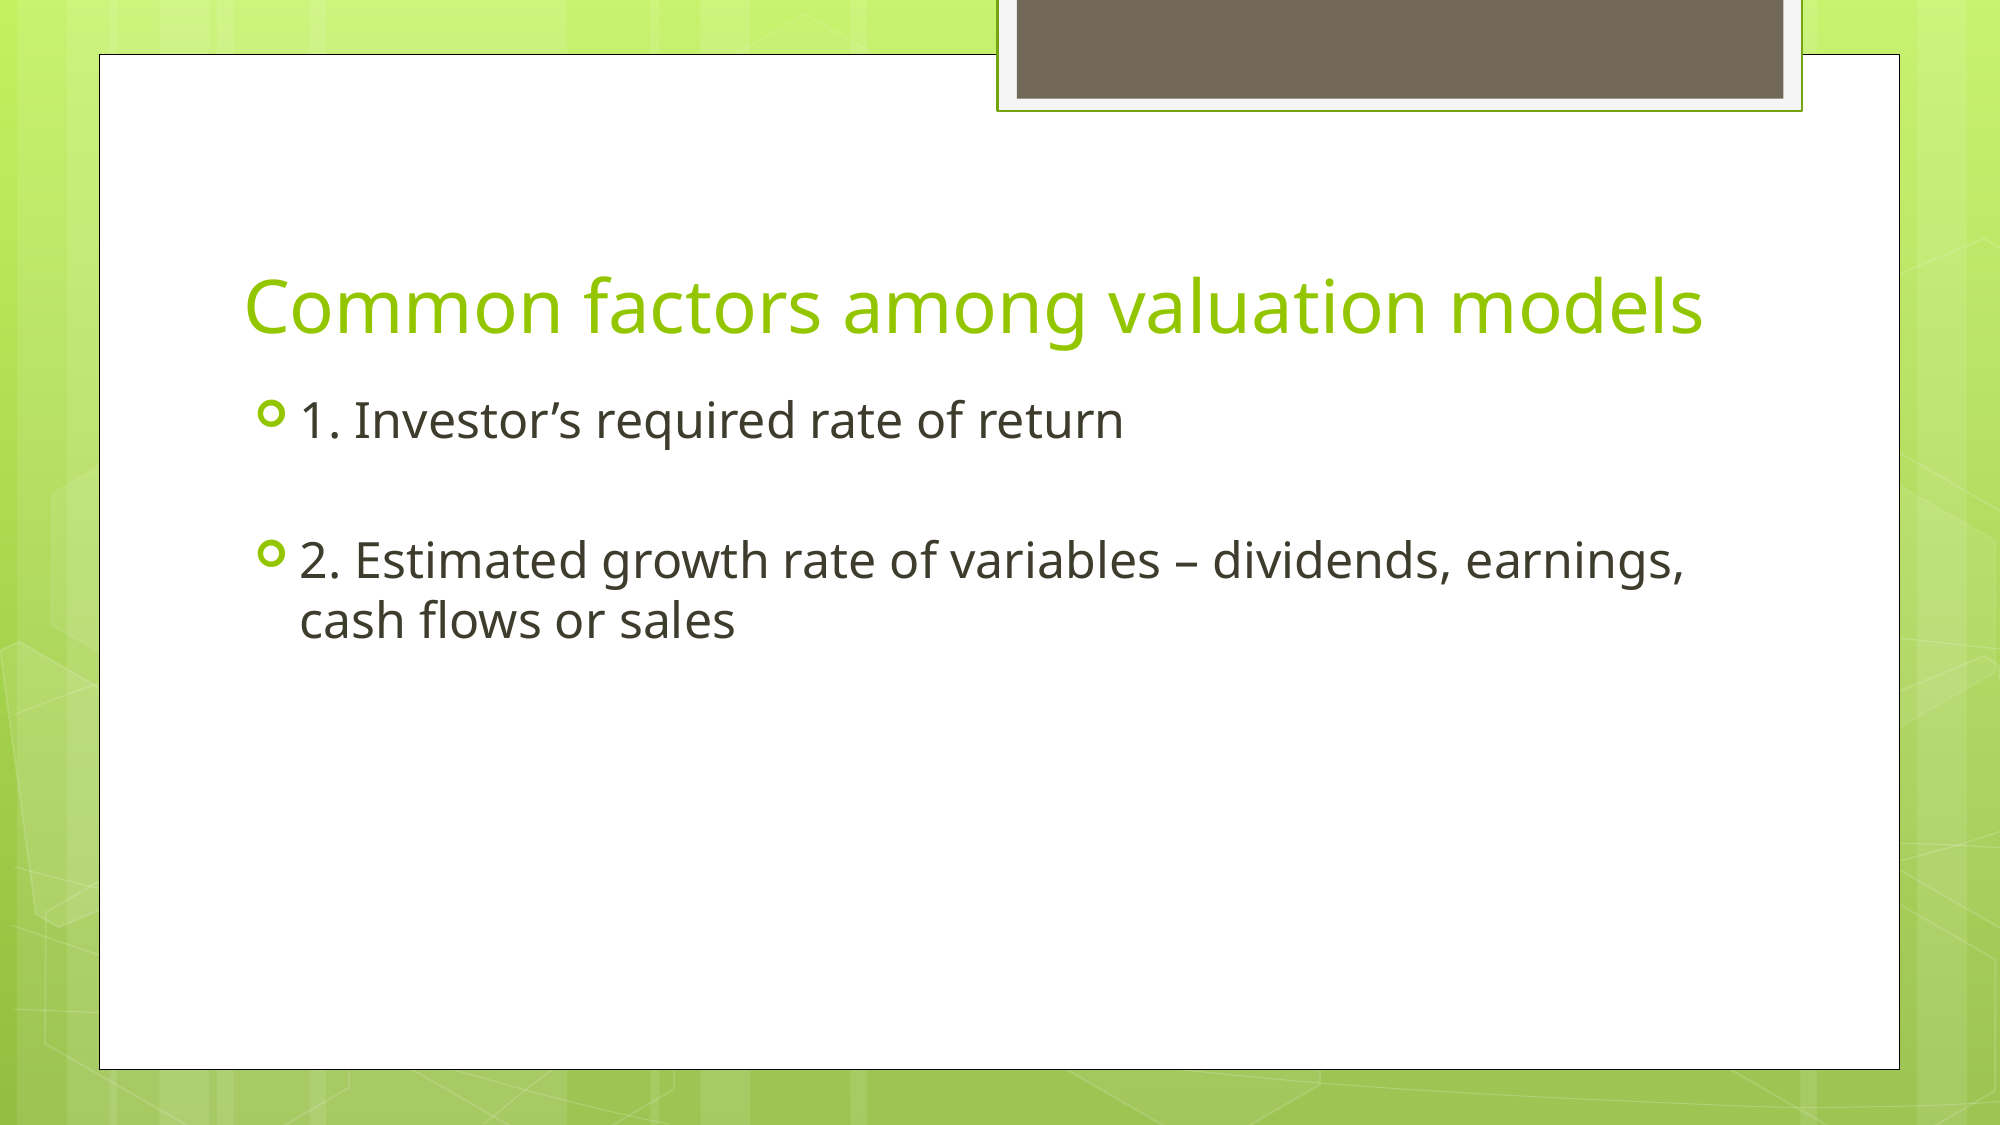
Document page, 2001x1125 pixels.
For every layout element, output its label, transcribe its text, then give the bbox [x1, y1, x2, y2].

title Common factors among valuation models [228, 168, 1765, 357]
list 1. Investor’s required rate of return 2. Estimated growth rate of variables – dividends, earnings, cash flows or sales [228, 381, 1711, 957]
